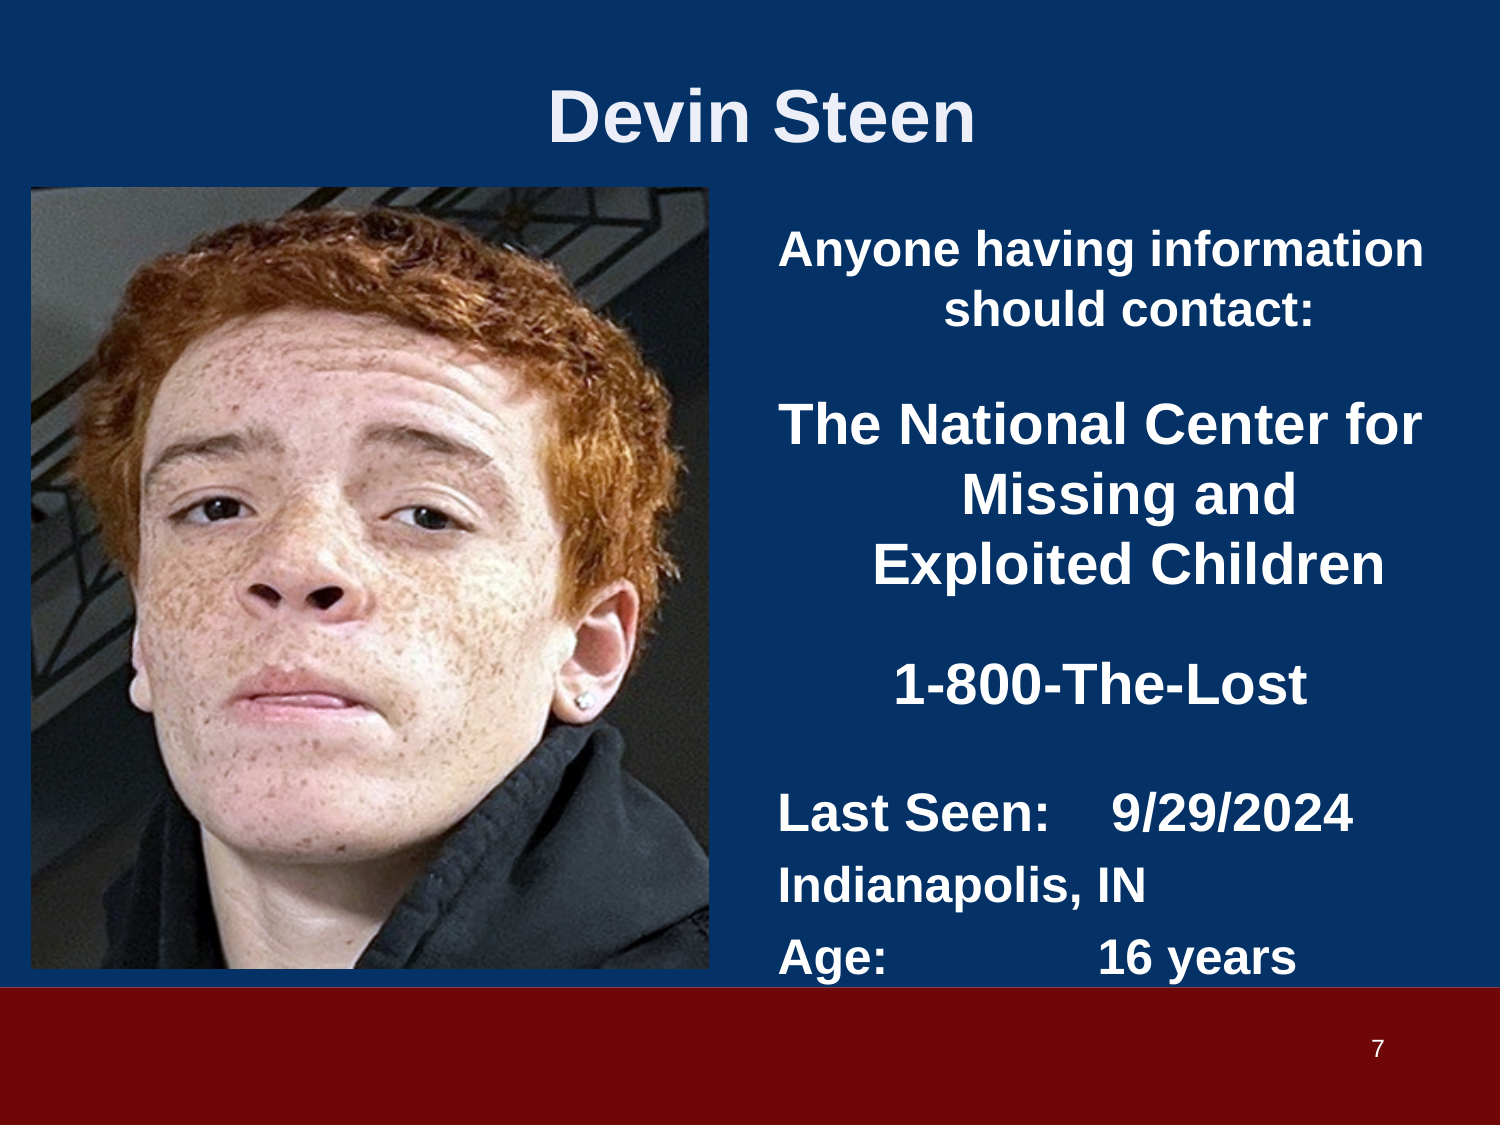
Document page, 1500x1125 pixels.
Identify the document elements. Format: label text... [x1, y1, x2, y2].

slide_number 7 [1087, 1025, 1400, 1100]
title Devin Steen [125, 37, 1400, 188]
list Anyone having information should contact: The National Center for Missing and Exploited Children 1-800-The-Lost Last Seen: 9/29/2024 Indianapolis, IN Age: 16 years [762, 208, 1441, 990]
picture [30, 187, 709, 969]
